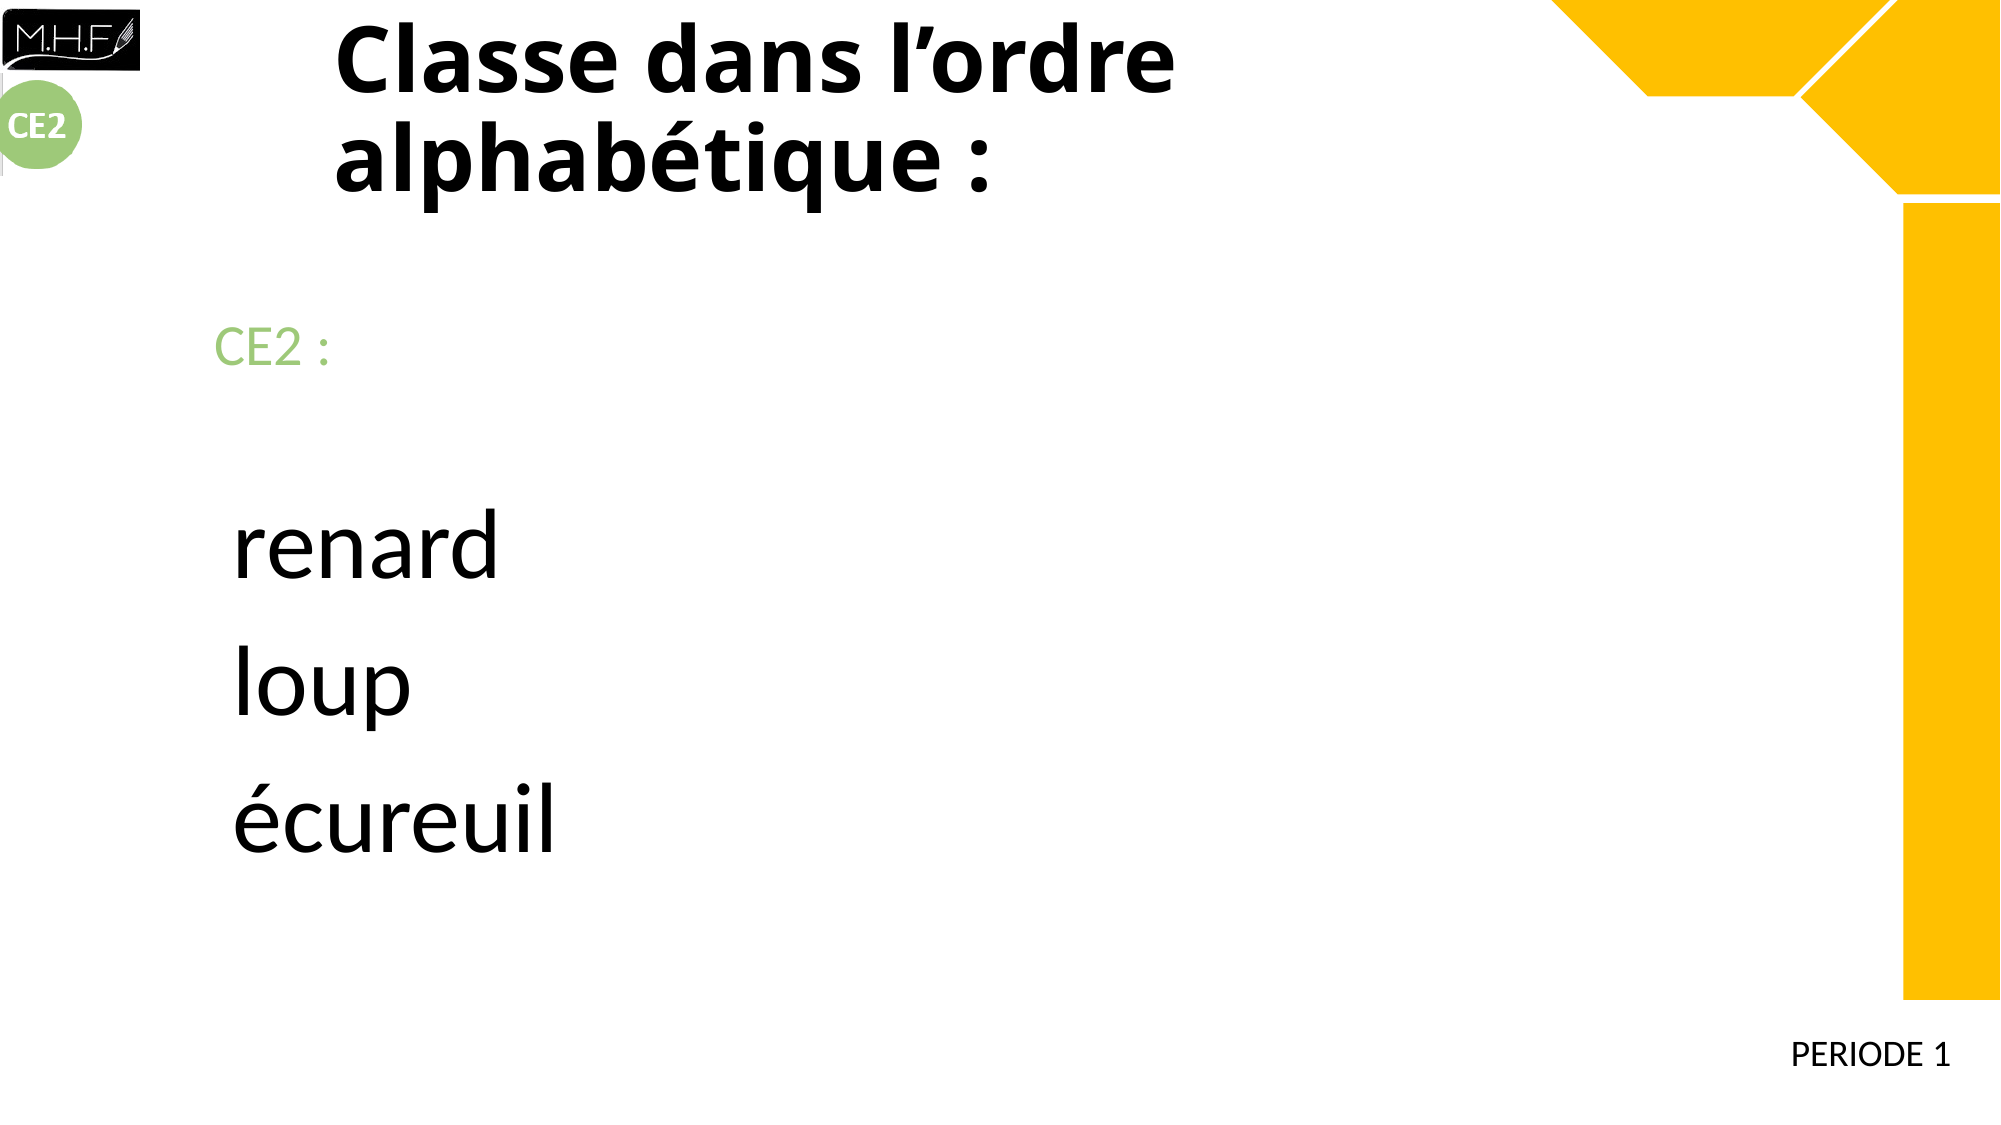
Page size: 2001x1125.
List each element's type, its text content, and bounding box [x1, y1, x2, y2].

text_box [1549, 0, 1892, 98]
picture [0, 7, 140, 176]
text_box PERIODE 1 [1362, 1021, 1967, 1125]
title Classe dans l’ordre alphabétique : [318, 3, 1865, 221]
text_box CE2 : renard loup écureuil [199, 308, 1021, 1022]
text_box [1799, 0, 2000, 196]
text_box [1902, 202, 2000, 1001]
